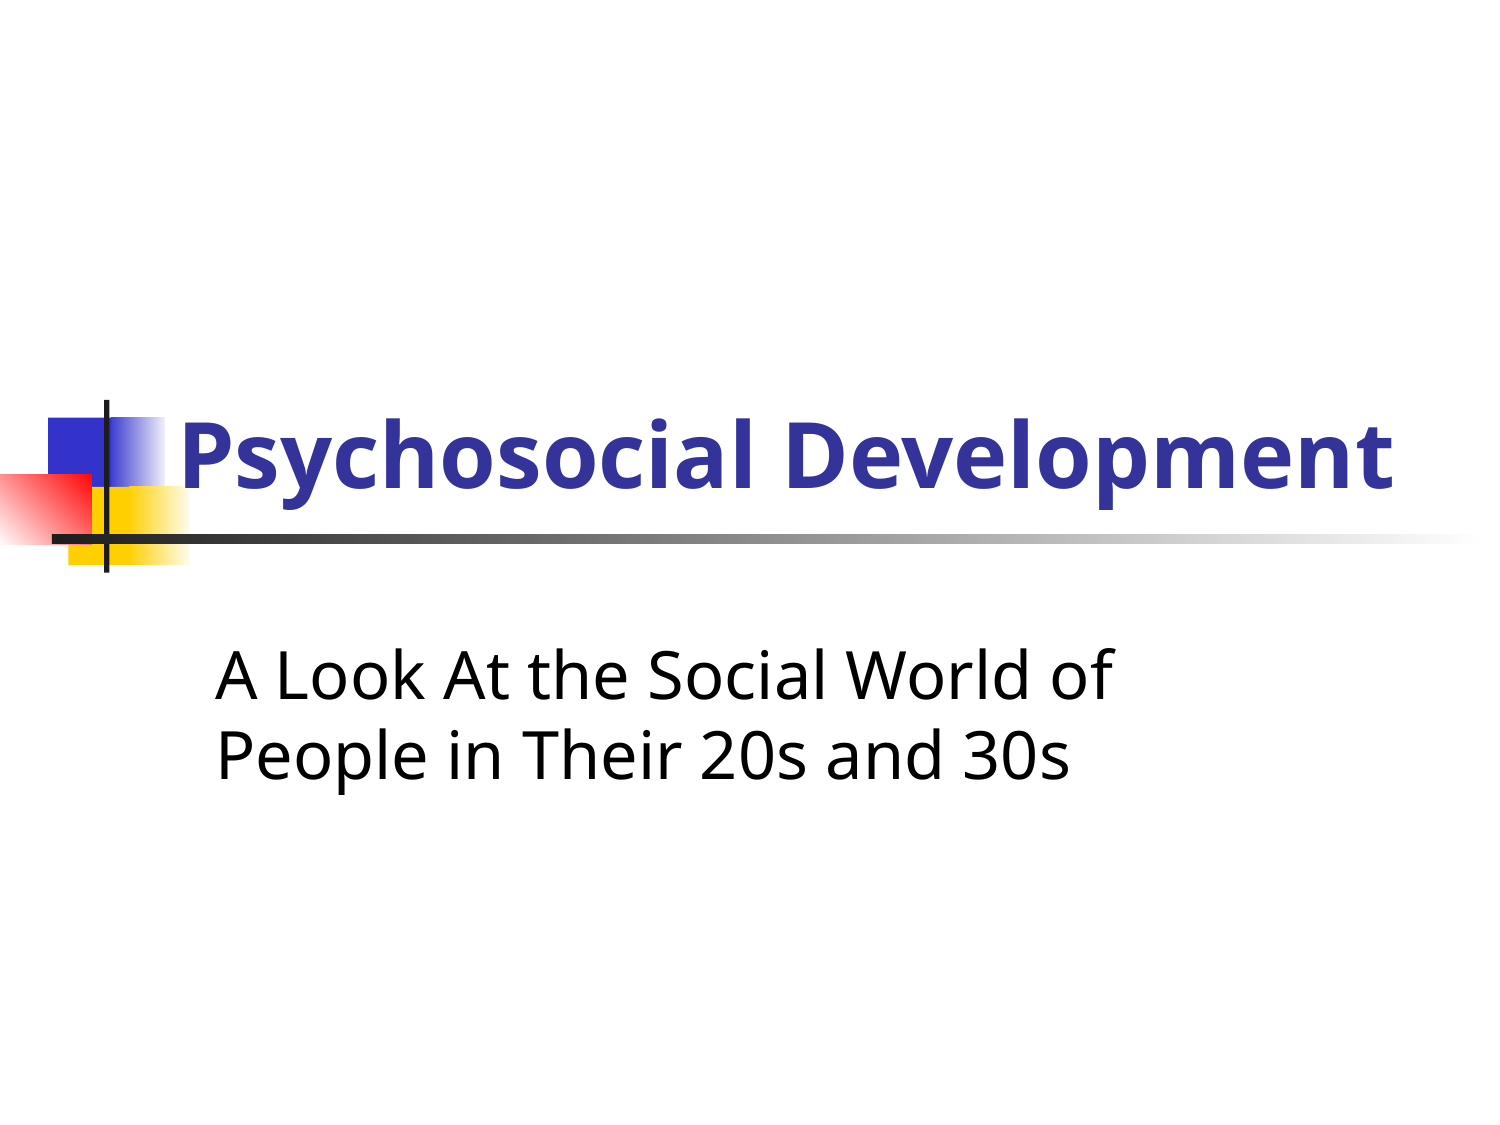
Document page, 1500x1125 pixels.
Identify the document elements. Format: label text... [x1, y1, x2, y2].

title Psychosocial Development [162, 275, 1438, 515]
subtitle A Look At the Social World of People in Their 20s and 30s [200, 624, 1250, 913]
